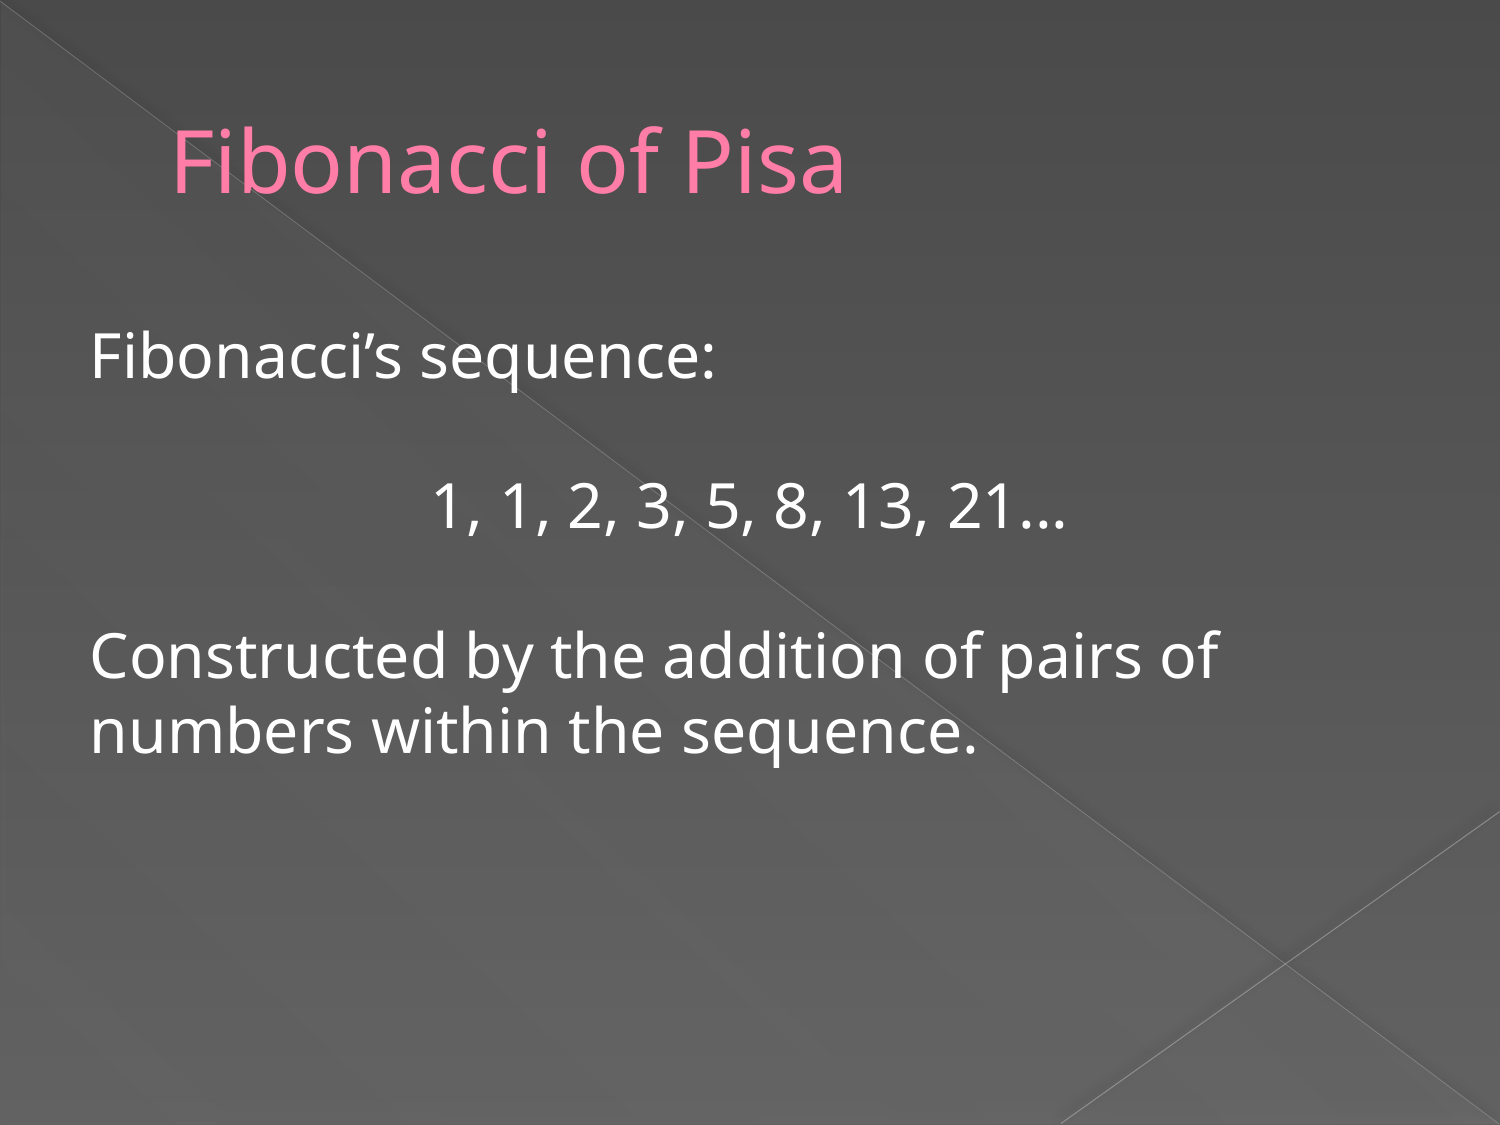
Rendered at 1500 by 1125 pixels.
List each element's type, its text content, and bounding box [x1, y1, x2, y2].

title Fibonacci of Pisa [75, 43, 1425, 274]
list Fibonacci’s sequence: 1, 1, 2, 3, 5, 8, 13, 21... Constructed by the addition of pairs of numbers within the sequence. [75, 308, 1425, 1059]
